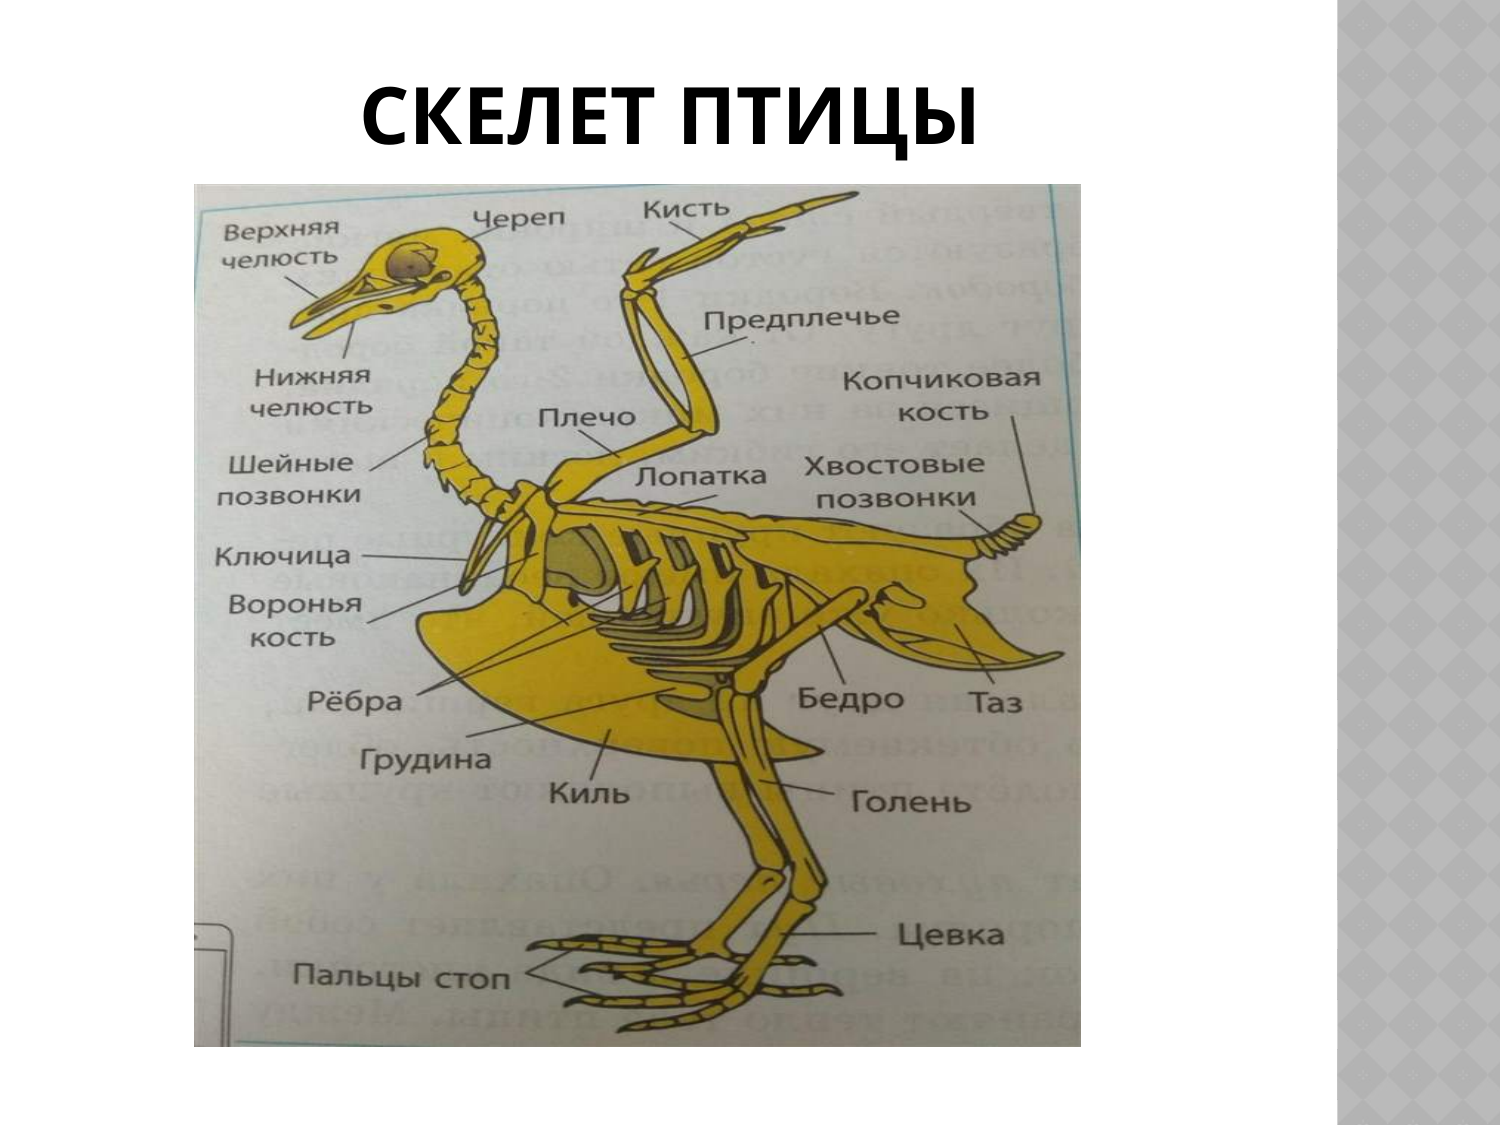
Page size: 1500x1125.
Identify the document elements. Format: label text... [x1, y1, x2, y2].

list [194, 183, 1082, 1048]
title СКЕЛЕТ ПТИЦЫ [76, 30, 1265, 161]
